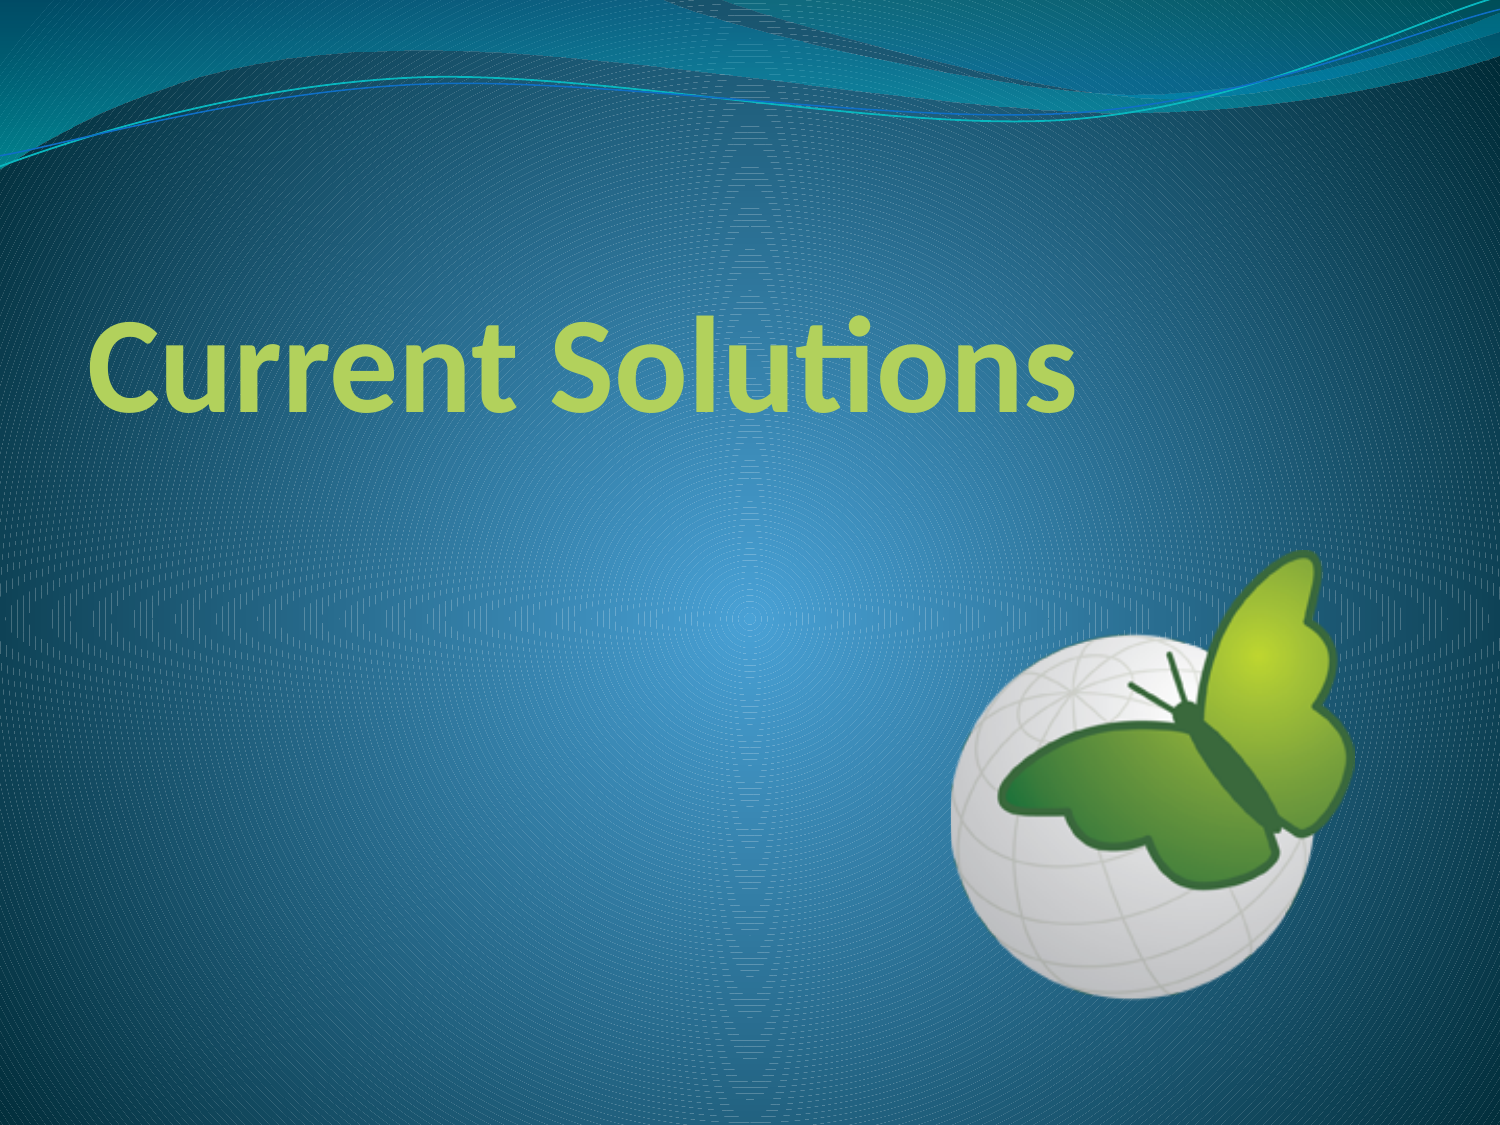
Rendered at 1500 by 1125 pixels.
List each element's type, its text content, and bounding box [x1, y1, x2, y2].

picture [950, 550, 1356, 1020]
title Current Solutions [86, 216, 1362, 440]
